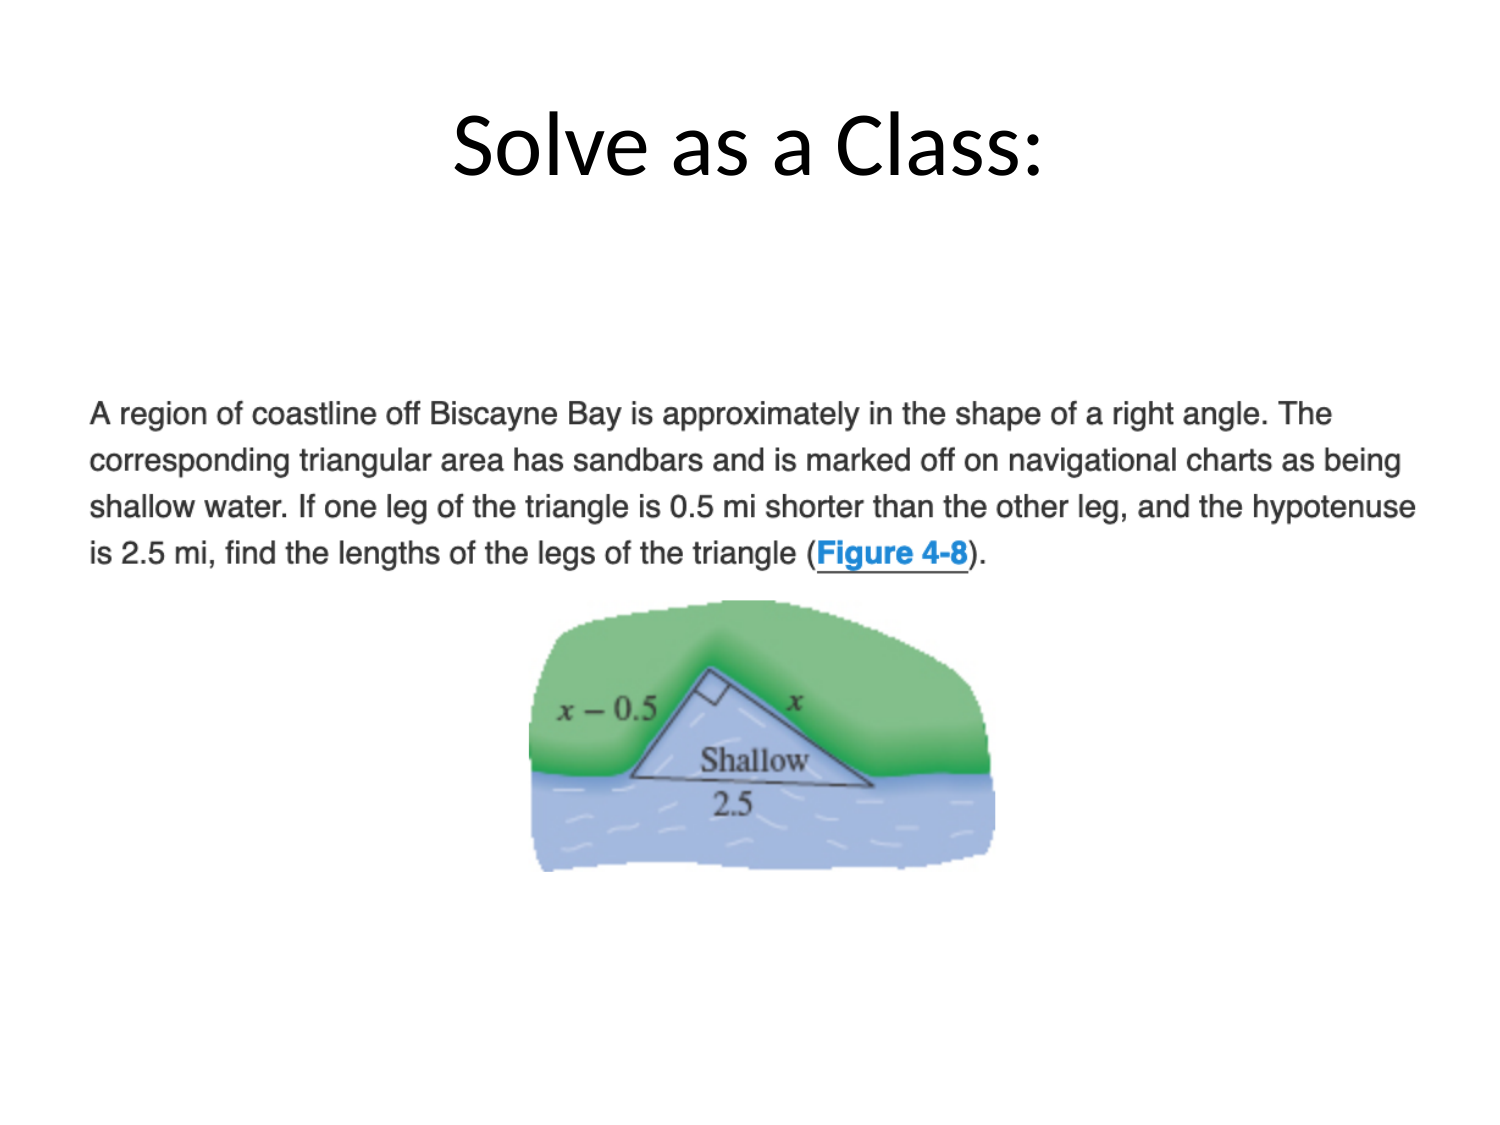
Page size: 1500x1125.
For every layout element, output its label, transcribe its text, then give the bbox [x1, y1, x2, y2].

title Solve as a Class: [75, 45, 1425, 233]
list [74, 262, 1426, 1006]
